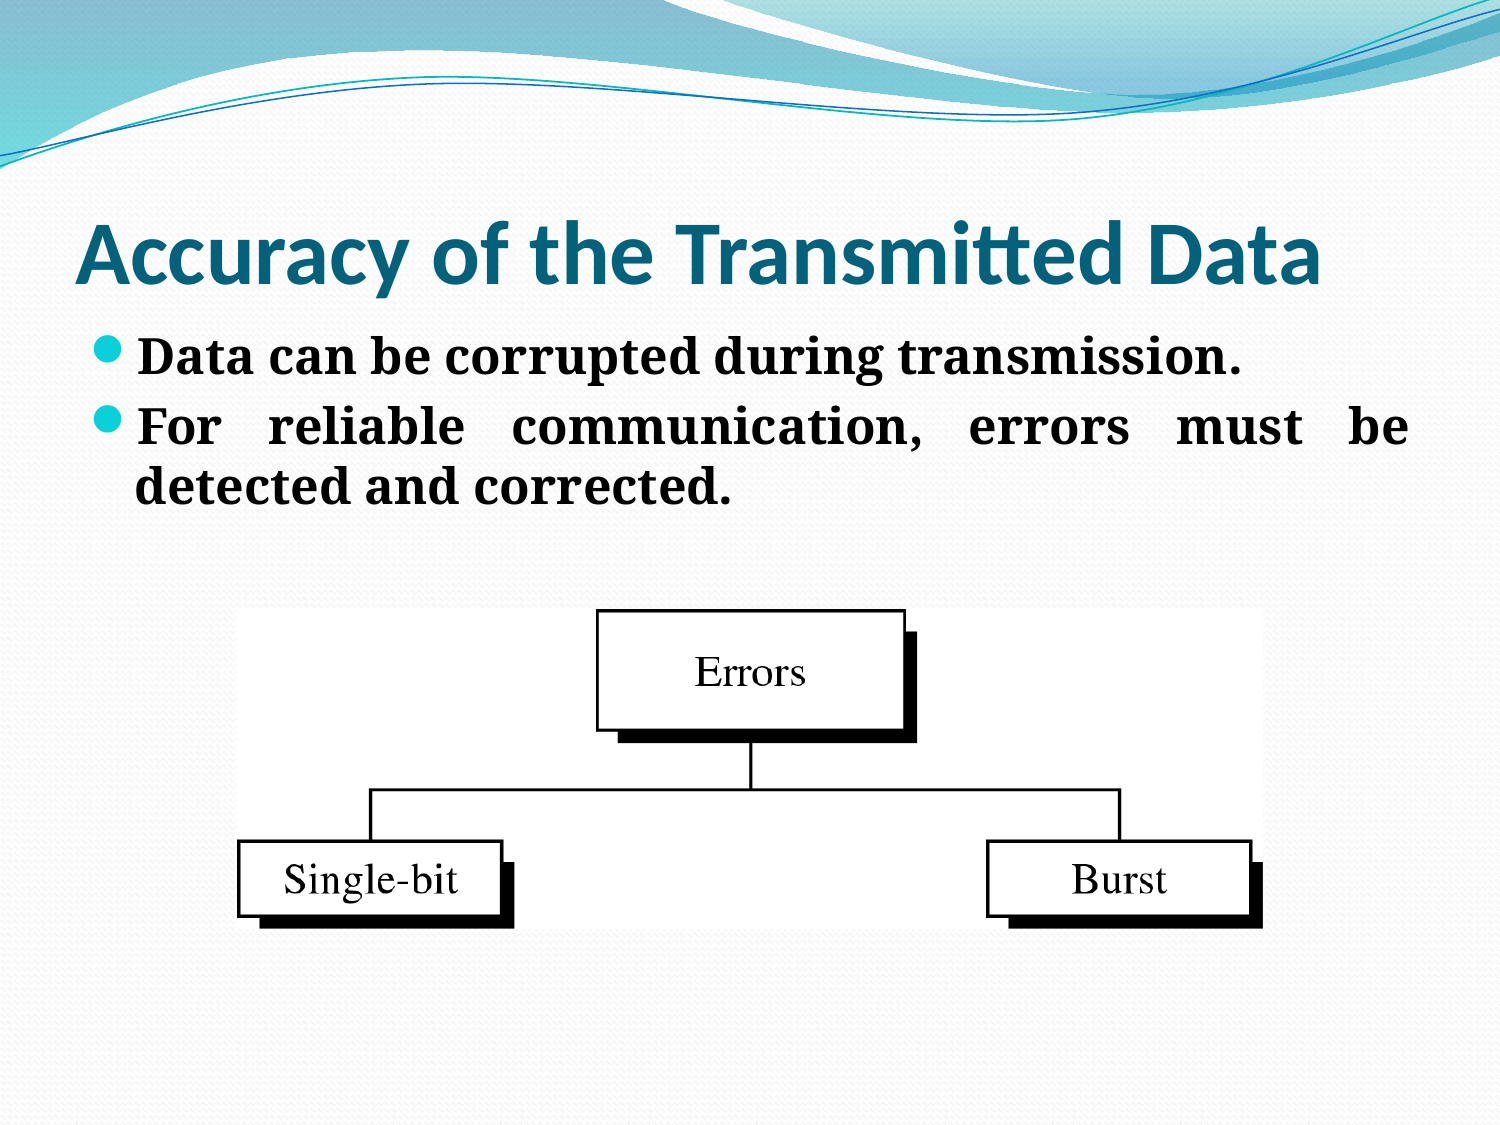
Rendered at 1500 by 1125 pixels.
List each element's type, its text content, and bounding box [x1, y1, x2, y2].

list Data can be corrupted during transmission. For reliable communication, errors must be detected and corrected. [75, 317, 1425, 1038]
picture [237, 609, 1263, 929]
title Accuracy of the Transmitted Data [75, 115, 1425, 303]
table_header 0 [230, 610, 1270, 941]
